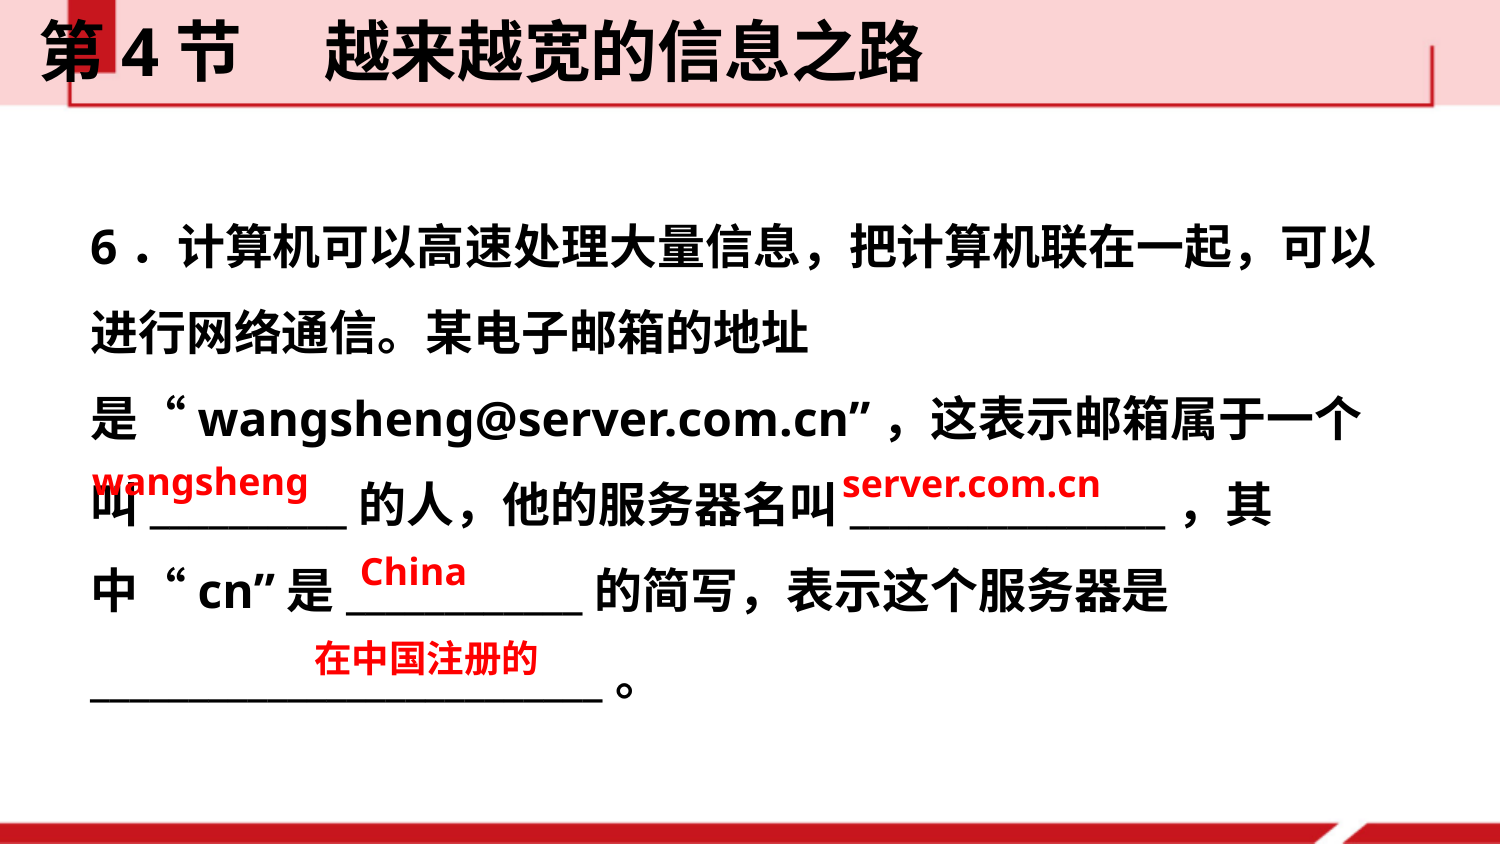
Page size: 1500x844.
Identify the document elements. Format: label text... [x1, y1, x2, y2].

text_box 在中国注册的 [303, 629, 560, 686]
text_box 6．计算机可以高速处理大量信息，把计算机联在一起，可以进行网络通信。某电子邮箱的地址是“wangsheng@server.com.cn”，这表示邮箱属于一个叫__________的人，他的服务器名叫________________，其中“cn”是____________的简写，表示这个服务器是__________________________。 [78, 182, 1421, 711]
text_box wangsheng [80, 452, 331, 509]
picture [0, 0, 1500, 844]
text_box server.com.cn [830, 454, 1123, 511]
text_box 第4节 越来越宽的信息之路 [27, 3, 937, 96]
text_box China [348, 542, 489, 599]
